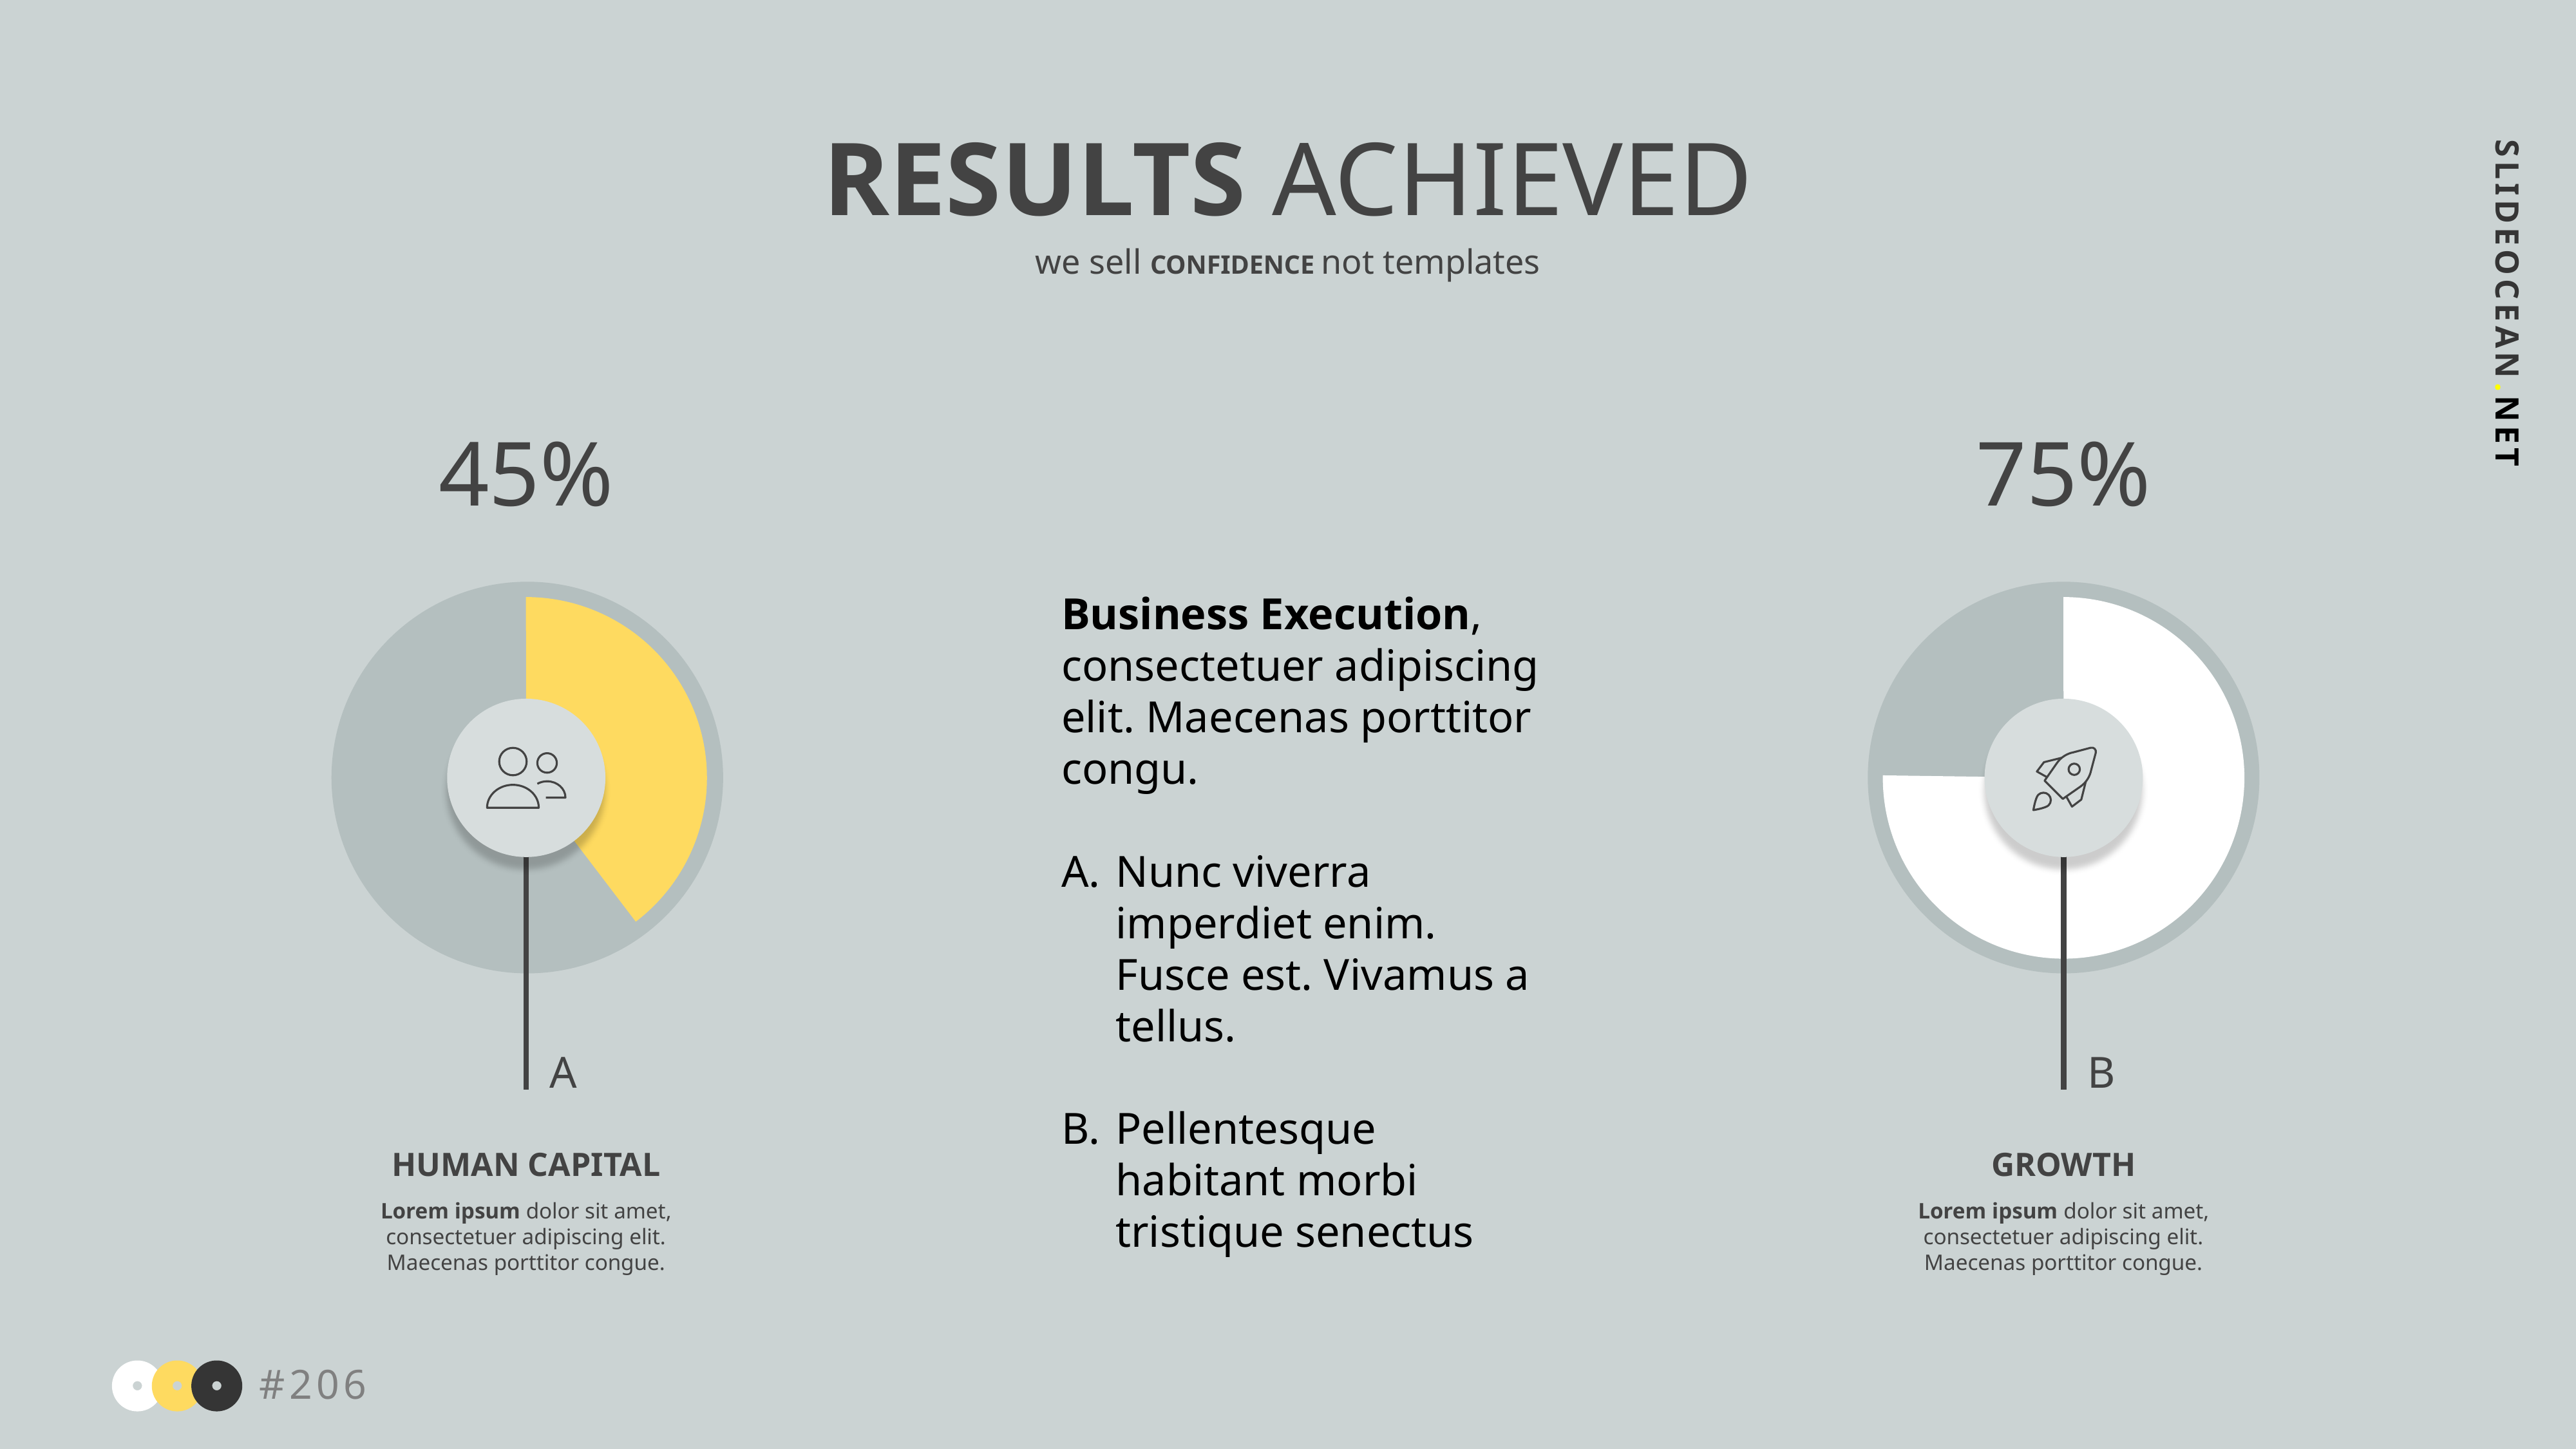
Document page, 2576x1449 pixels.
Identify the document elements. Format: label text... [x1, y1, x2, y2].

text_box 75% [1911, 412, 2217, 529]
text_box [1894, 1139, 2233, 1281]
text_box 45% [374, 412, 679, 529]
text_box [331, 581, 724, 974]
text_box RESULTS ACHIEVED [813, 110, 1763, 241]
text_box #206 [259, 1359, 402, 1408]
text_box we sell CONFIDENCE not templates [1026, 241, 1550, 285]
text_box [357, 1139, 696, 1281]
text_box A [540, 1040, 640, 1101]
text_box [1984, 698, 2143, 1090]
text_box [446, 698, 606, 1090]
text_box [1867, 581, 2260, 974]
text_box Business Execution, consectetuer adipiscing elit. Maecenas porttitor congu. Nunc viverra imperdiet enim. Fusce est. Vivamus a tellus. Pellentesque habitant morbi tristique senectus [1052, 582, 1560, 1364]
text_box B [2078, 1040, 2177, 1101]
